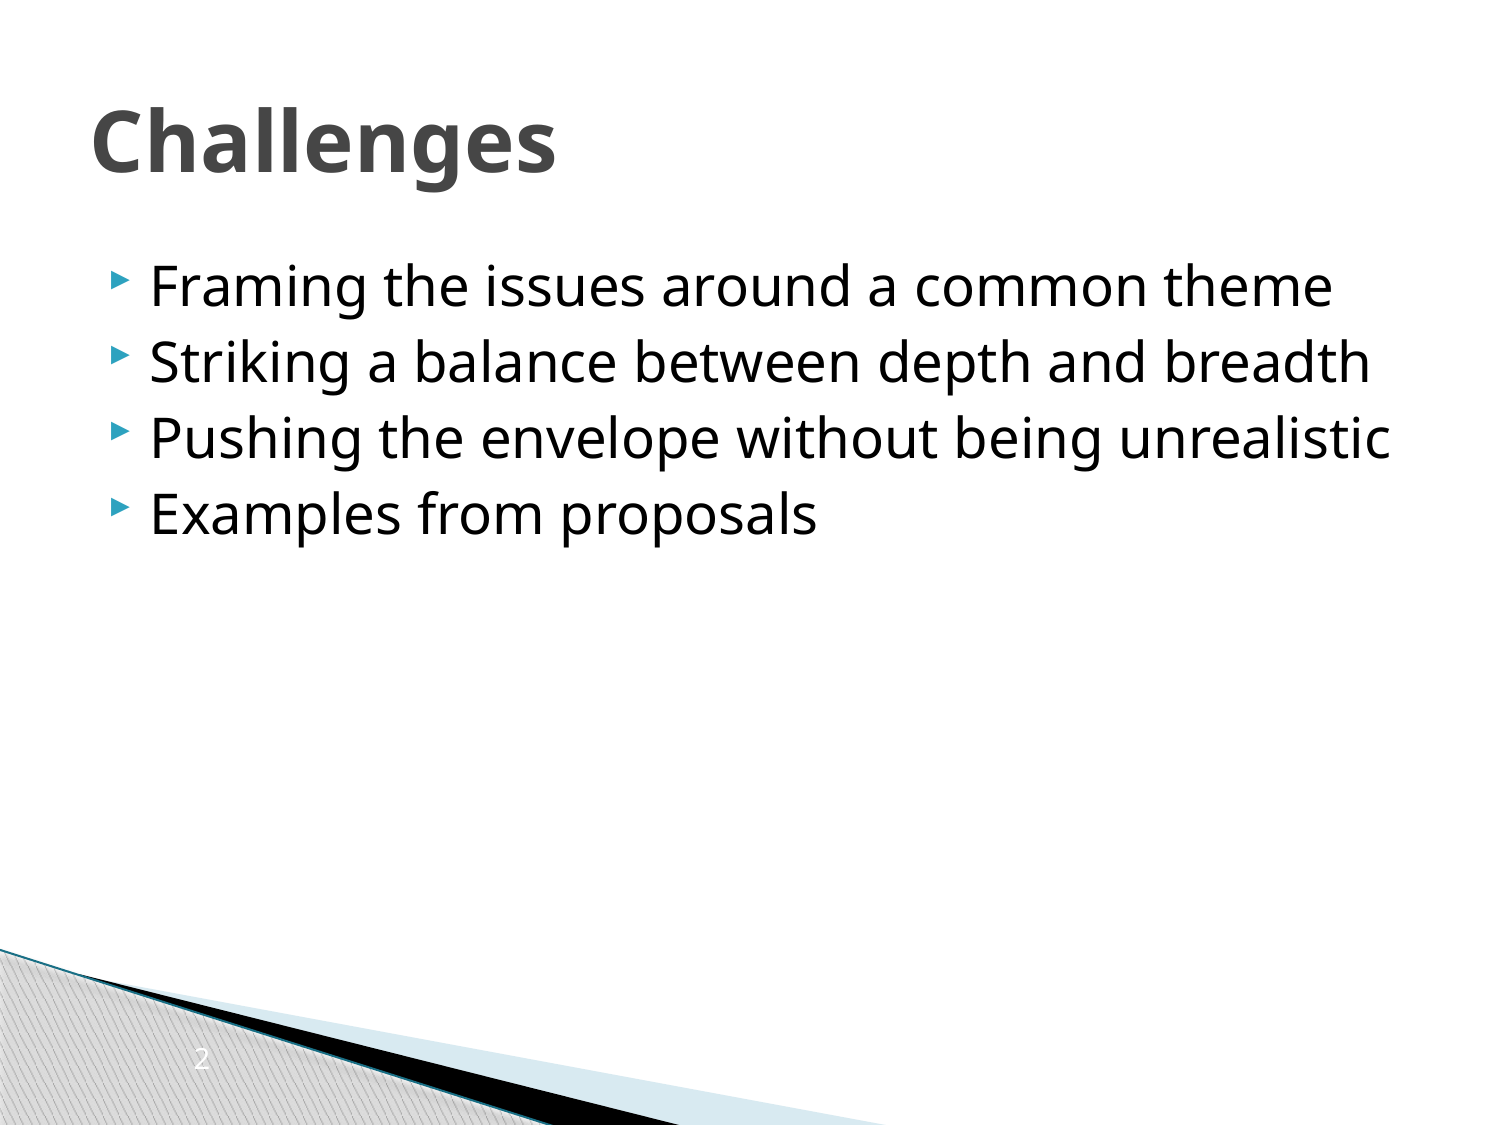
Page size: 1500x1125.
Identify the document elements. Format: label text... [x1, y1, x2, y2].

list Framing the issues around a common theme Striking a balance between depth and breadth Pushing the envelope without being unrealistic Examples from proposals [74, 242, 1426, 986]
slide_number 2 [75, 1009, 225, 1088]
title Challenges [75, 45, 1425, 233]
